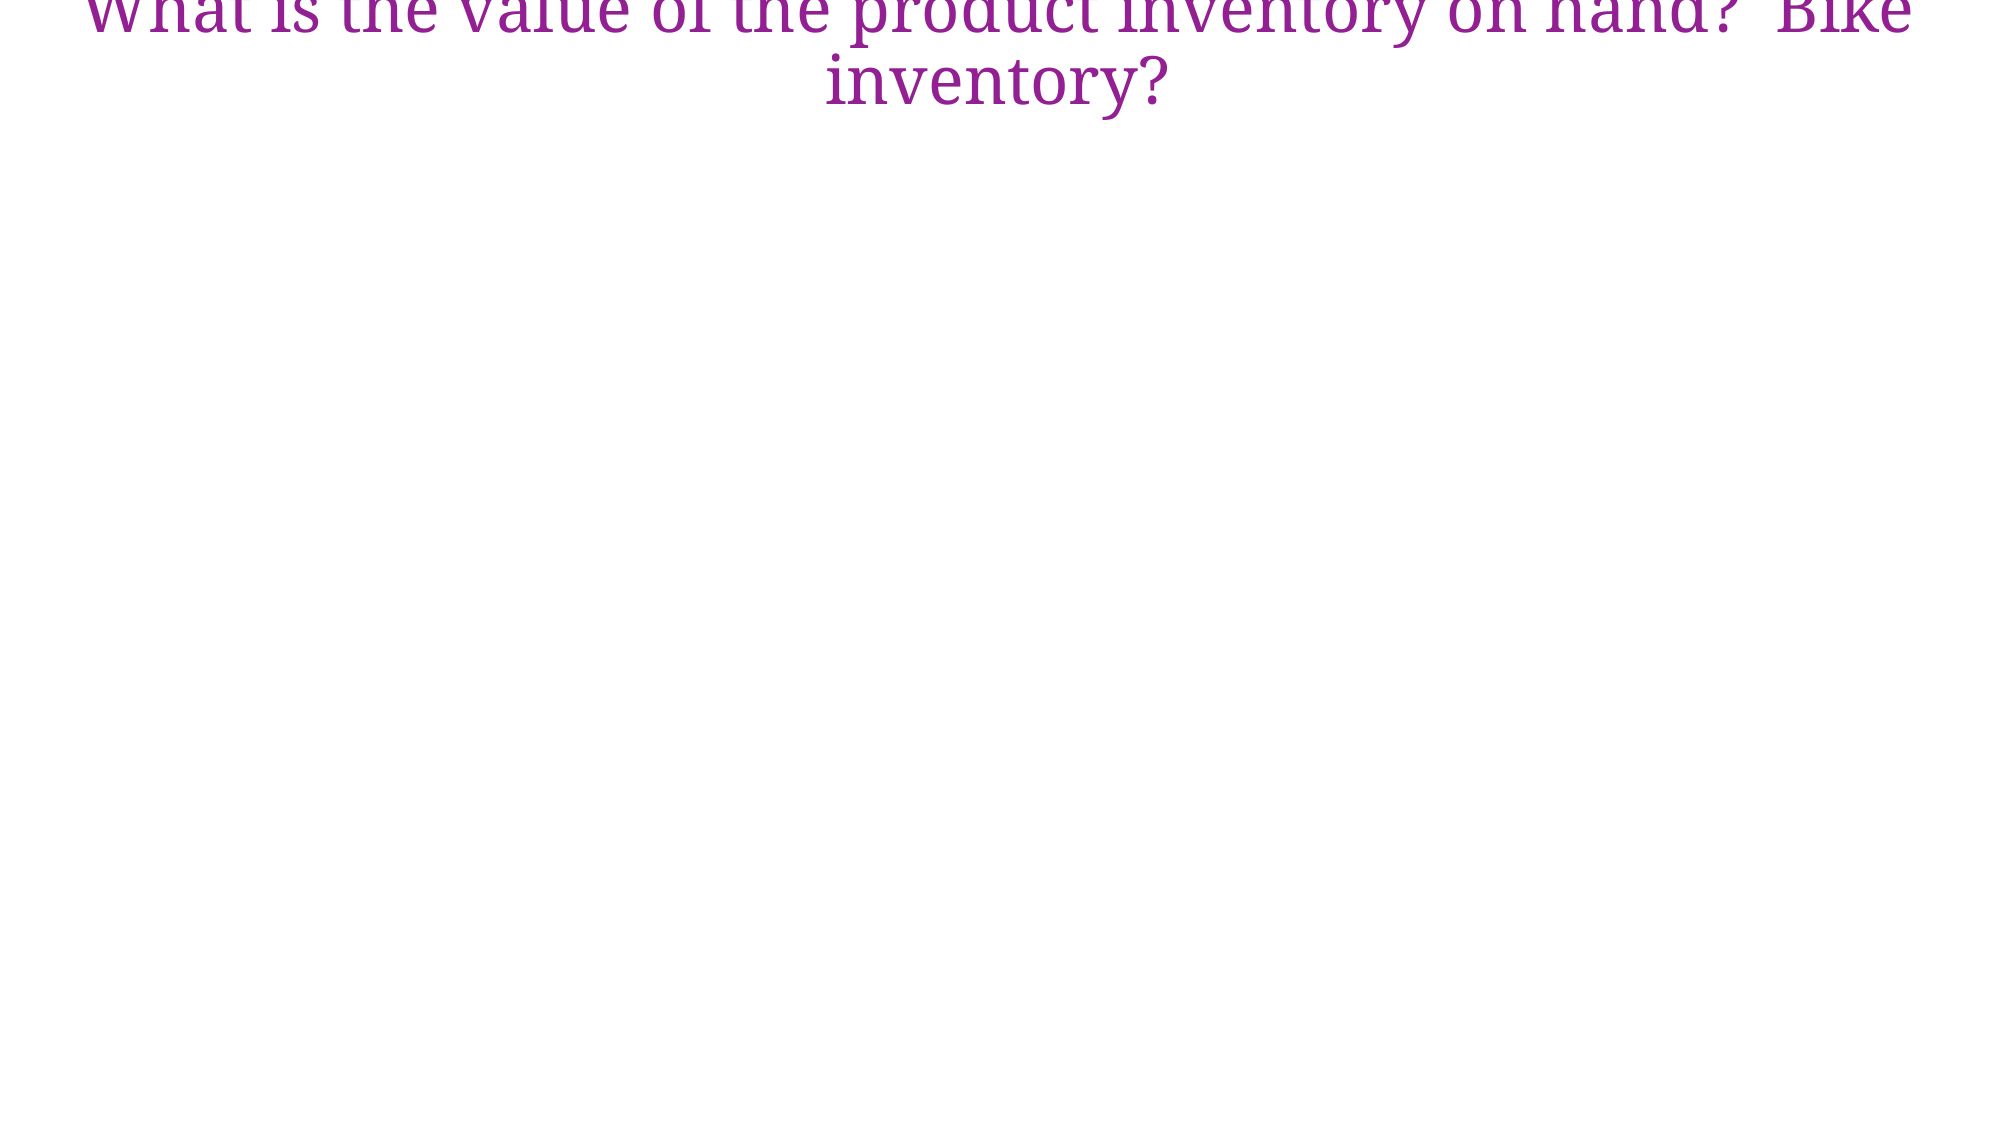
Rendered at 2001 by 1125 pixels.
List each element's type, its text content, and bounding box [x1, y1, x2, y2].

title What is the value of the product inventory on hand? Bike inventory? [22, 10, 1973, 84]
